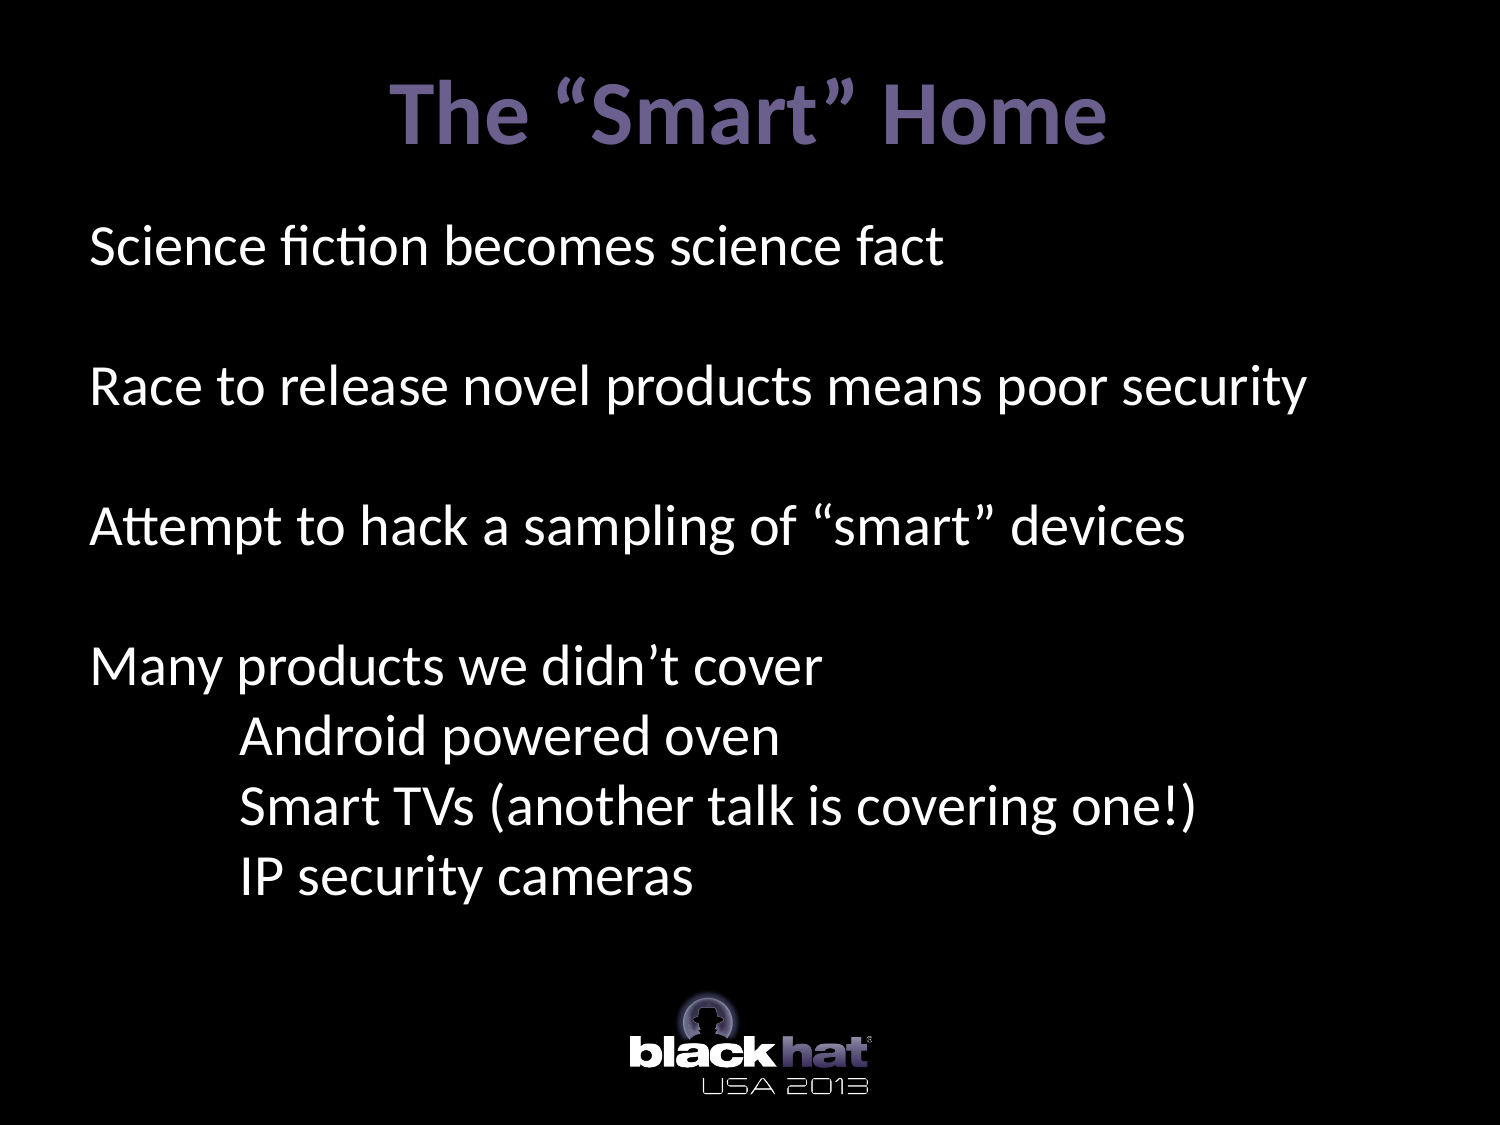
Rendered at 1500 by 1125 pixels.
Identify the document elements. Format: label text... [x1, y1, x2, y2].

picture [628, 987, 872, 1100]
text_box The “Smart” Home [74, 45, 1425, 233]
text_box Science fiction becomes science fact Race to release novel products means poor security Attempt to hack a sampling of “smart” devices Many products we didn’t cover Android powered oven Smart TVs (another talk is covering one!) IP security cameras [74, 233, 1425, 915]
